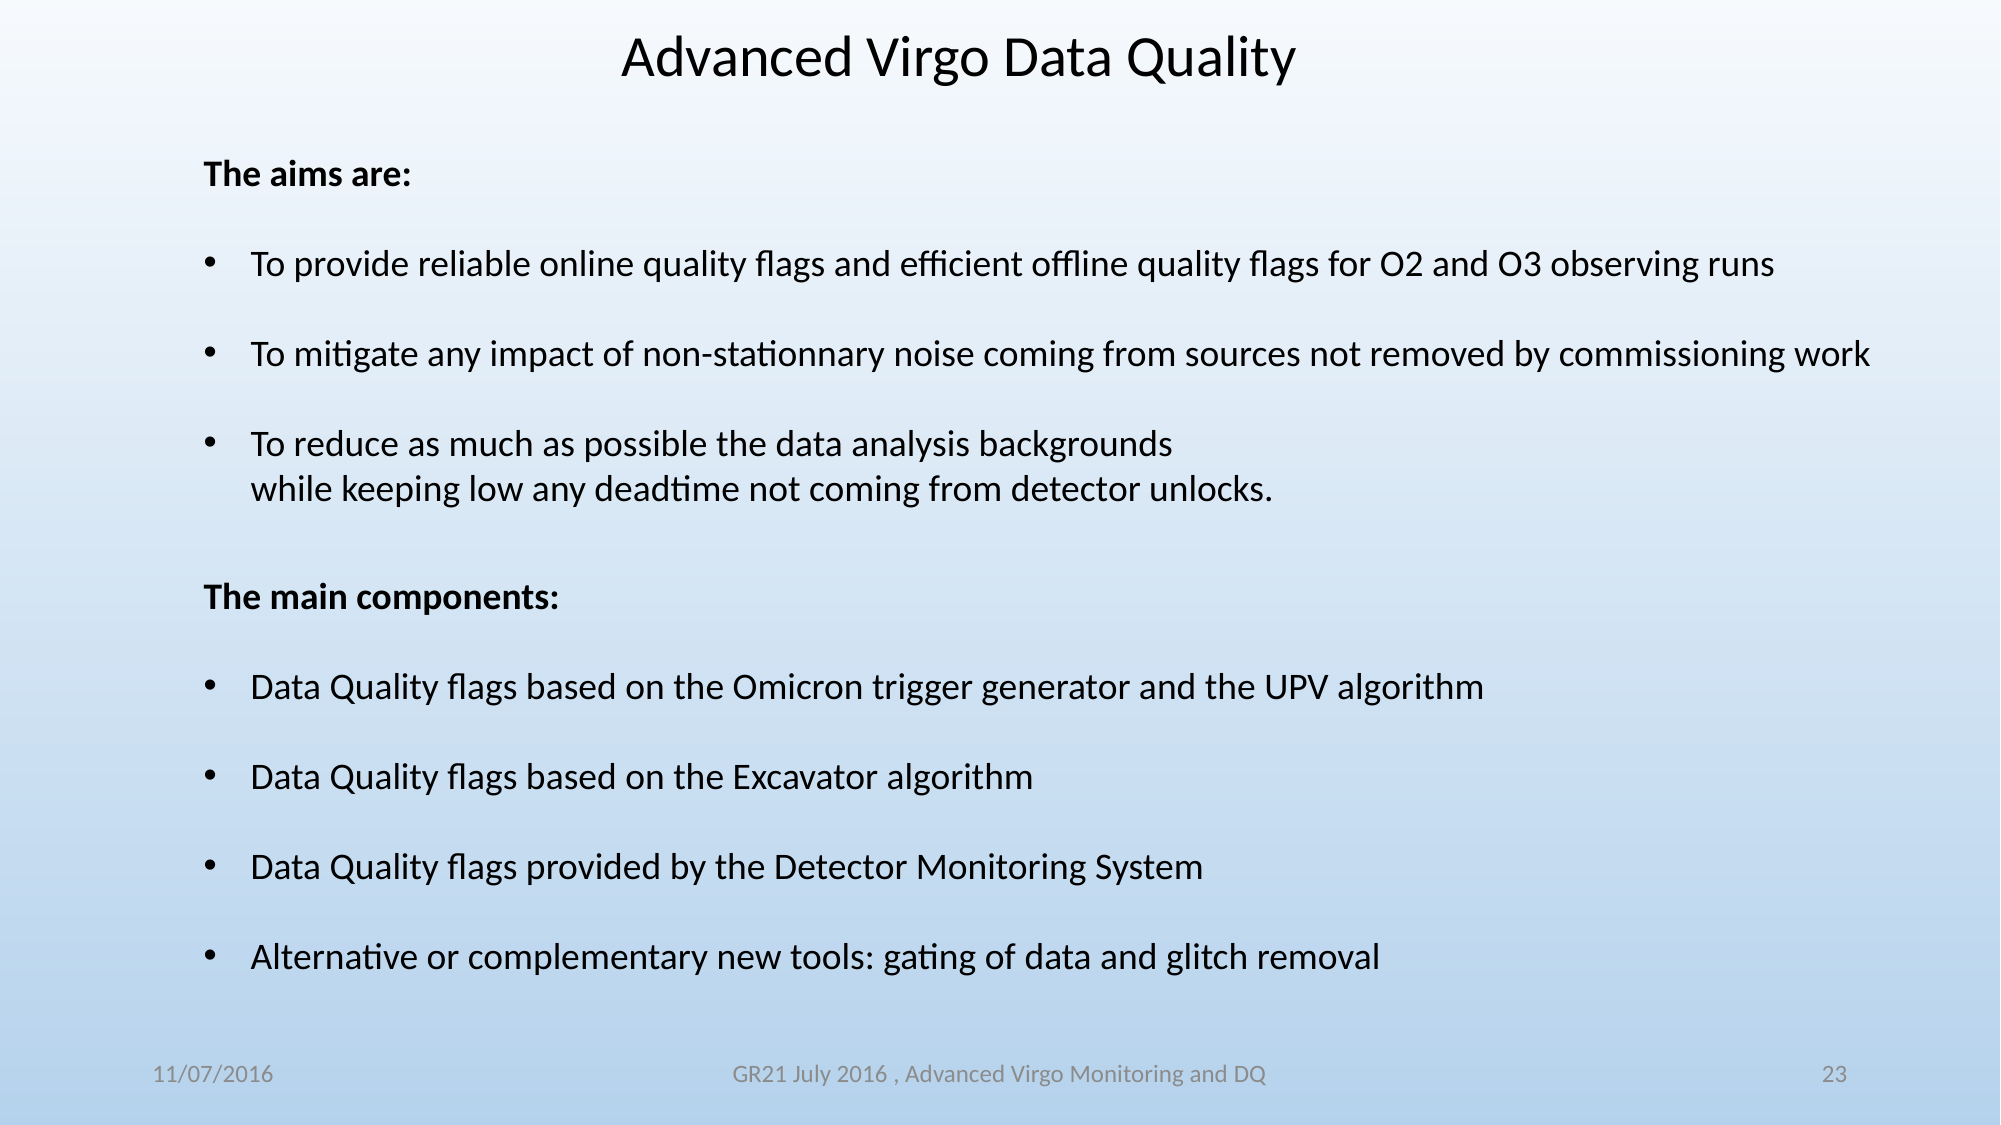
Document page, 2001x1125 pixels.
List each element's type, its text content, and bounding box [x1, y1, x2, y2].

slide_number 23 [1412, 1042, 1863, 1103]
text_box The aims are: To provide reliable online quality flags and efficient offline quality flags for O2 and O3 observing runs To mitigate any impact of non-stationnary noise coming from sources not removed by commissioning work To reduce as much as possible the data analysis backgrounds while keeping low any deadtime not coming from detector unlocks. [188, 141, 1915, 517]
footer GR21 July 2016 , Advanced Virgo Monitoring and DQ [662, 1042, 1338, 1103]
text_box Advanced Virgo Data Quality [340, 11, 1578, 96]
text_box The main components: Data Quality flags based on the Omicron trigger generator and the UPV algorithm Data Quality flags based on the Excavator algorithm Data Quality flags provided by the Detector Monitoring System Alternative or complementary new tools: gating of data and glitch removal [188, 564, 1574, 985]
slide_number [137, 1042, 588, 1103]
